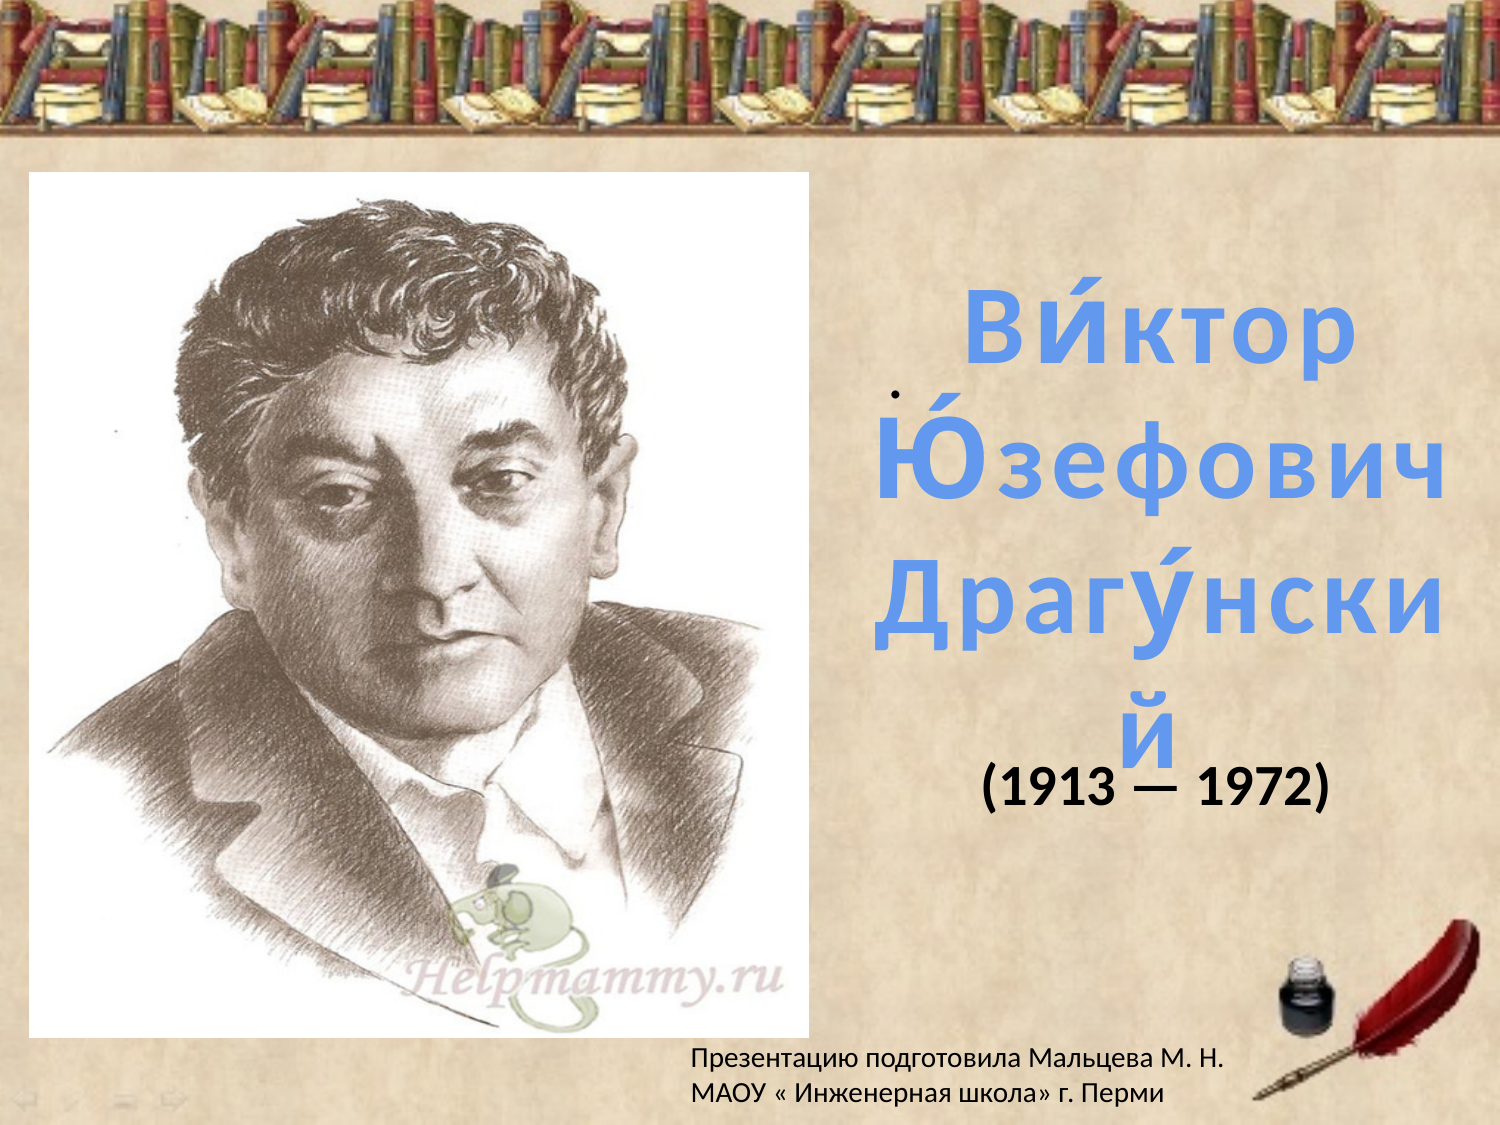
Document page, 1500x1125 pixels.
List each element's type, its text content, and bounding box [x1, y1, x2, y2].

text_box (1913 — 1972) [965, 739, 1361, 825]
picture [0, 0, 1500, 1125]
text_box Презентацию подготовила Мальцева М. Н. МАОУ « Инженерная школа» г. Перми [675, 1030, 1250, 1116]
text_box Ви́ктор Ю́зефович Драгу́нский [826, 243, 1500, 799]
